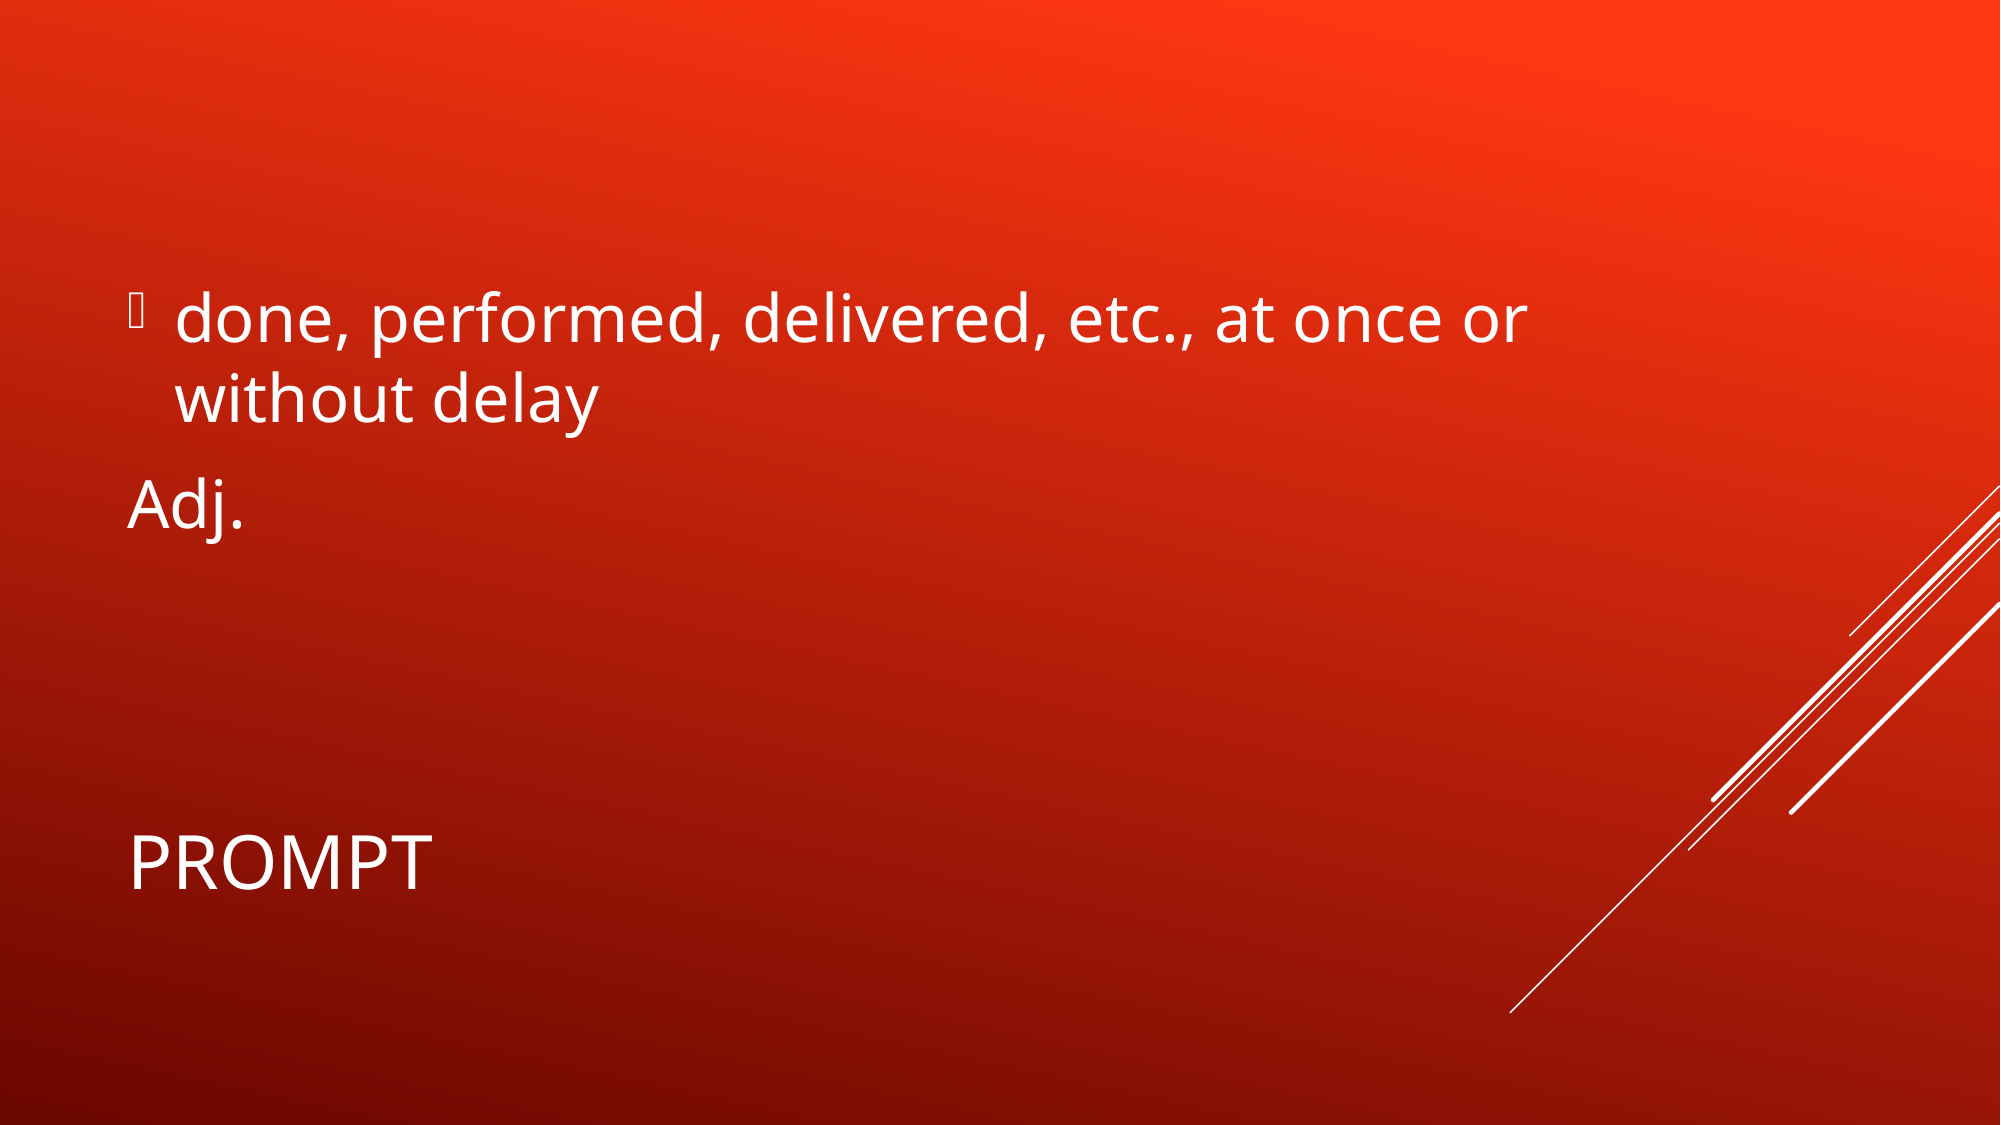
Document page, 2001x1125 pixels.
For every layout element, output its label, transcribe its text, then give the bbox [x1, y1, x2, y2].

list done, performed, delivered, etc., at once or without delay Adj. [112, 112, 1666, 706]
title Prompt [112, 736, 1513, 984]
